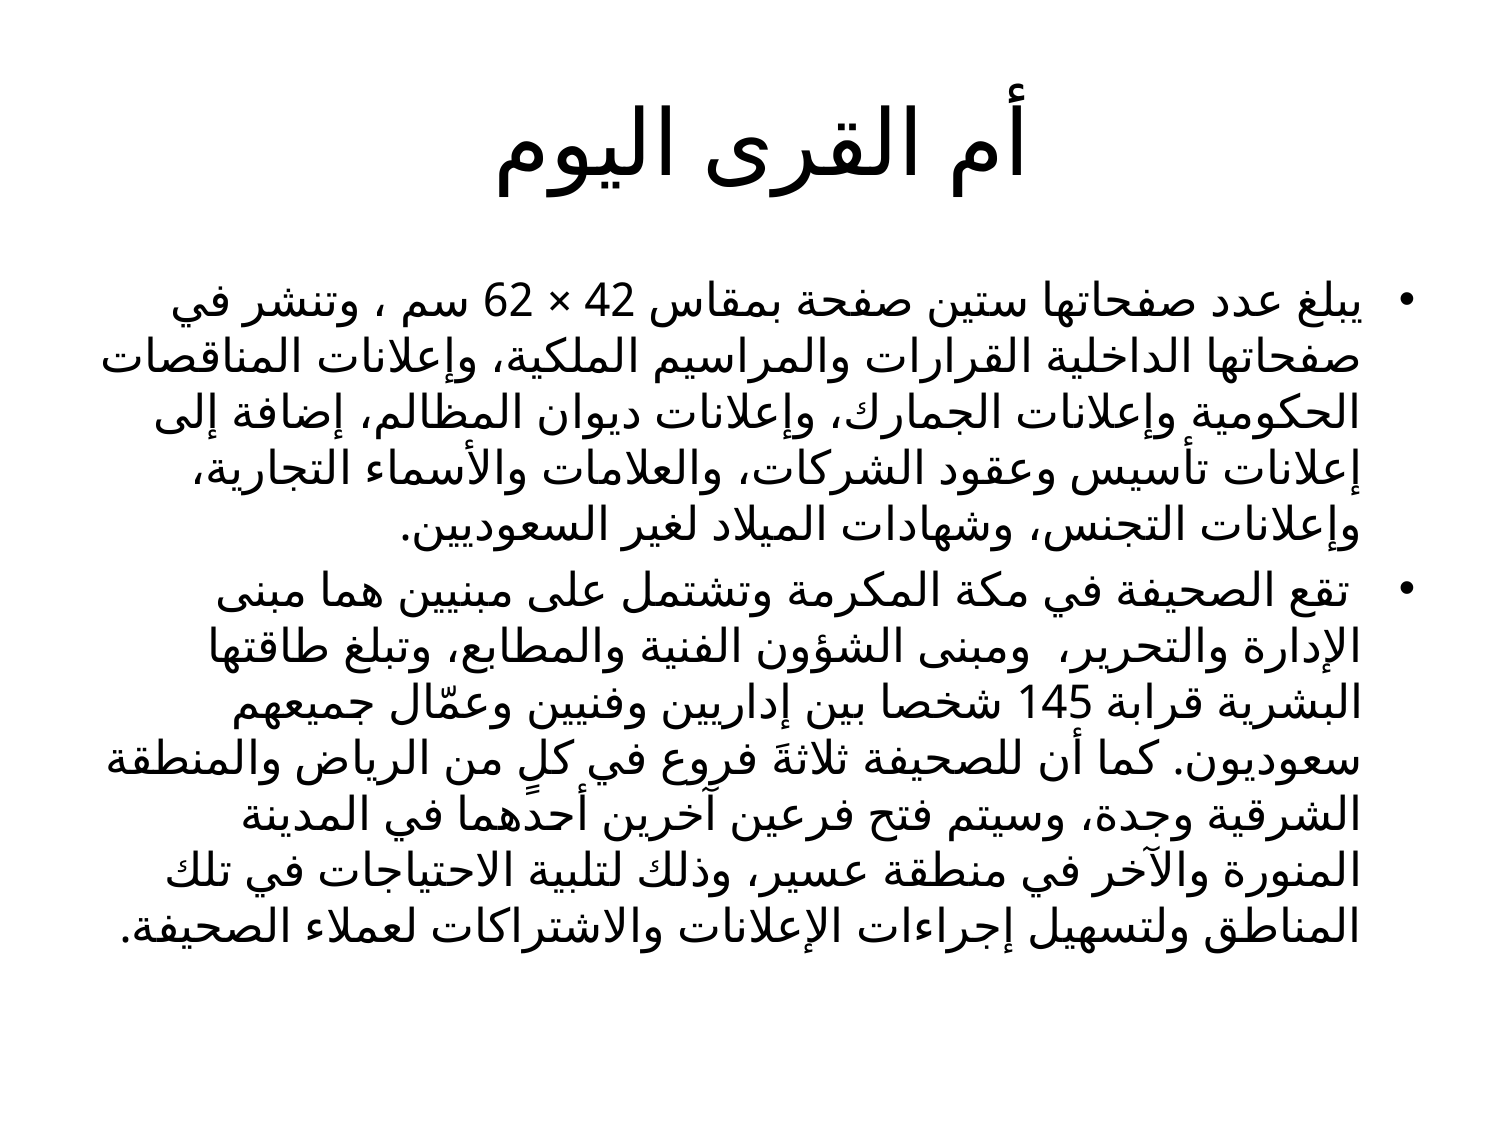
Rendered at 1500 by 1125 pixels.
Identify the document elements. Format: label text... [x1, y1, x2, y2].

list يبلغ عدد صفحاتها ستين صفحة بمقاس 42 × 62 سم ، وتنشر في صفحاتها الداخلية القرارات والمراسيم الملكية، وإعلانات المناقصات الحكومية وإعلانات الجمارك، وإعلانات ديوان المظالم، إضافة إلى إعلانات تأسيس وعقود الشركات، والعلامات والأسماء التجارية، وإعلانات التجنس، وشهادات الميلاد لغير السعوديين. تقع الصحيفة في مكة المكرمة وتشتمل على مبنيين هما مبنى الإدارة والتحرير، ومبنى الشؤون الفنية والمطابع، وتبلغ طاقتها البشرية قرابة 145 شخصا بين إداريين وفنيين وعمّال جميعهم سعوديون. كما أن للصحيفة ثلاثةَ فروع في كلٍ من الرياض والمنطقة الشرقية وجدة، وسيتم فتح فرعين آخرين أحدهما في المدينة المنورة والآخر في منطقة عسير، وذلك لتلبية الاحتياجات في تلك المناطق ولتسهيل إجراءات الإعلانات والاشتراكات لعملاء الصحيفة. [75, 262, 1425, 1005]
title أم القرى اليوم [75, 45, 1425, 233]
